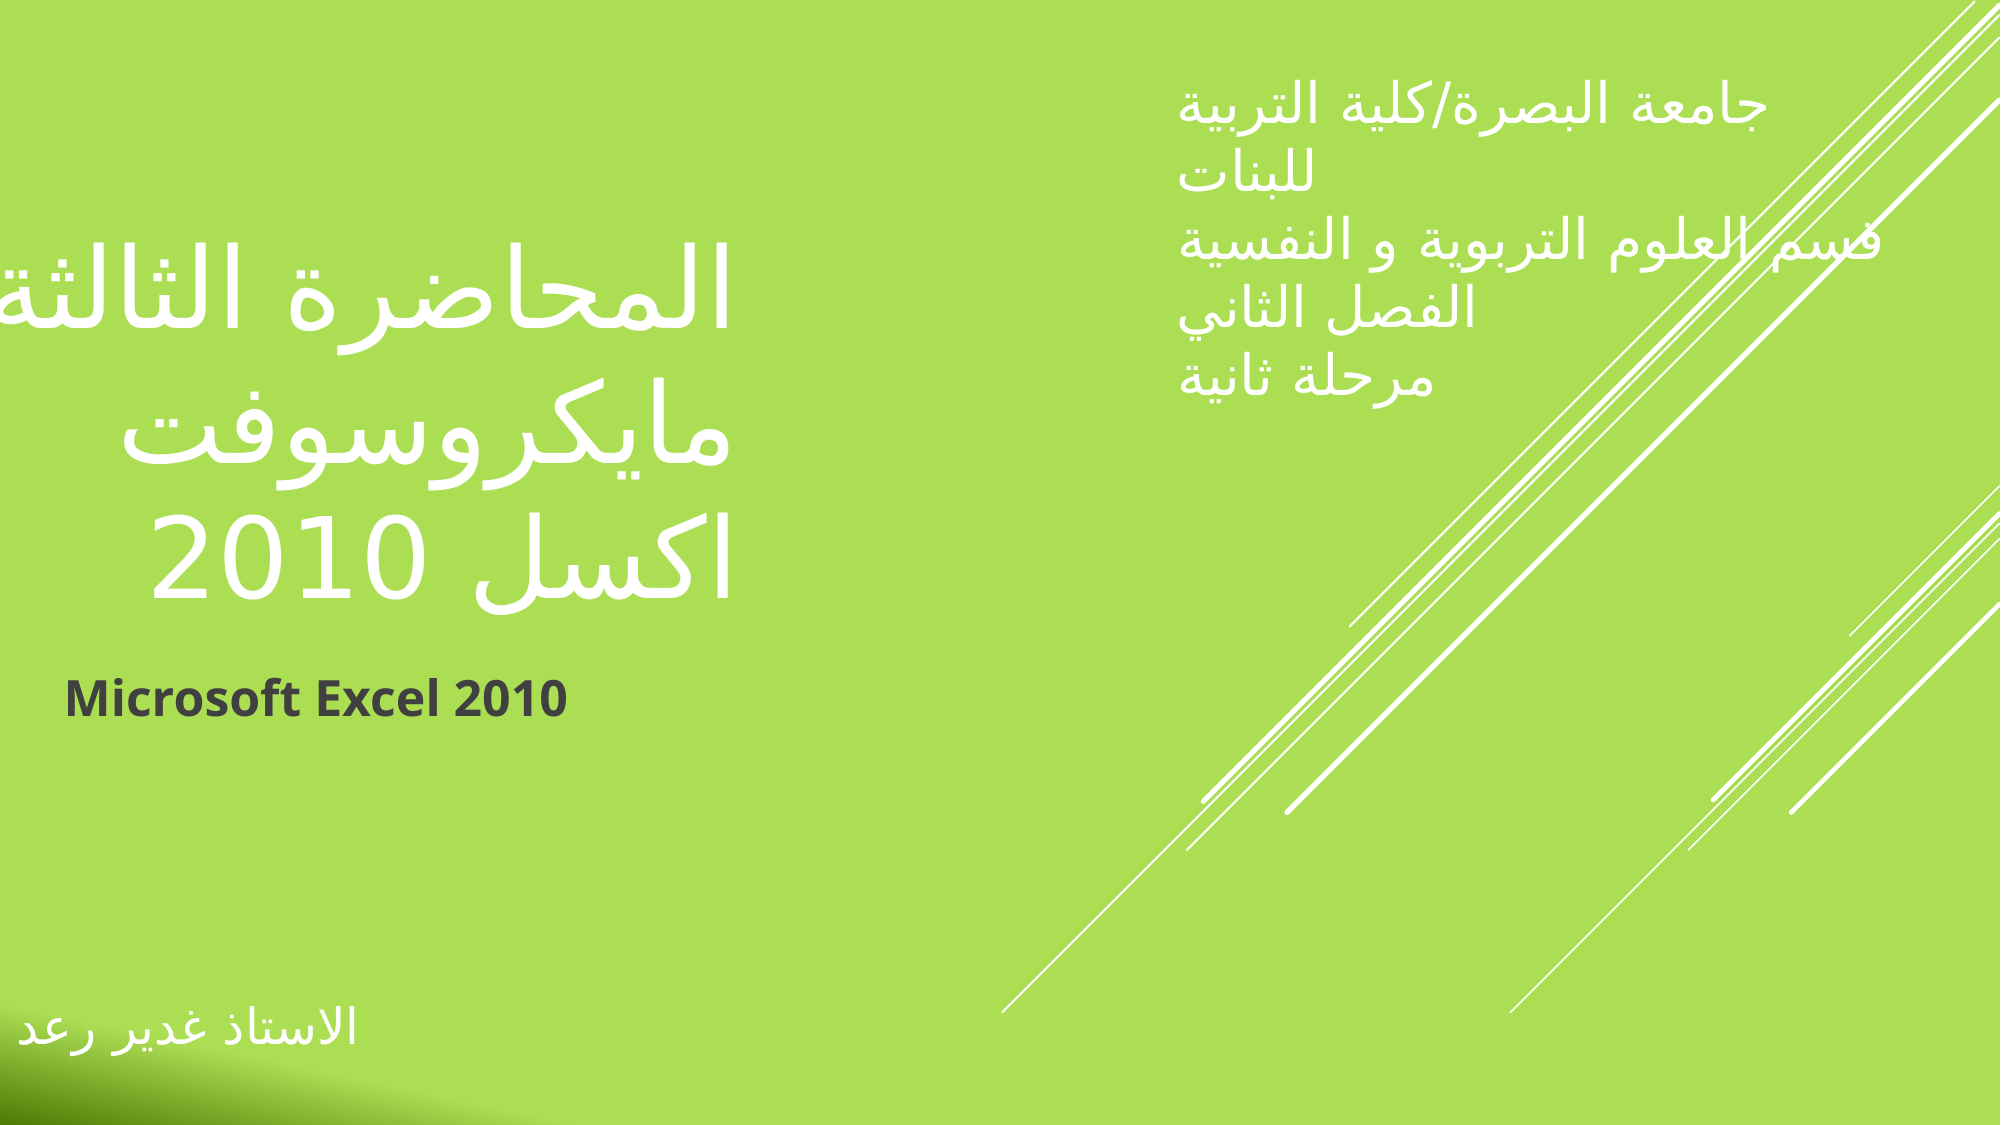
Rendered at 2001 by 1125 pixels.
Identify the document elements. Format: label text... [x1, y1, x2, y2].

text_box جامعة البصرة/كلية التربية للبنات قسم العلوم التربوية و النفسية الفصل الثاني مرحلة ثانية [1161, 27, 1903, 415]
title المحاضرة الثالثة مايكروسوفت اكسل 2010 [0, 305, 754, 629]
subtitle الاستاذ غدير رعد [0, 951, 375, 1125]
text_box Microsoft Excel 2010 [0, 659, 665, 735]
